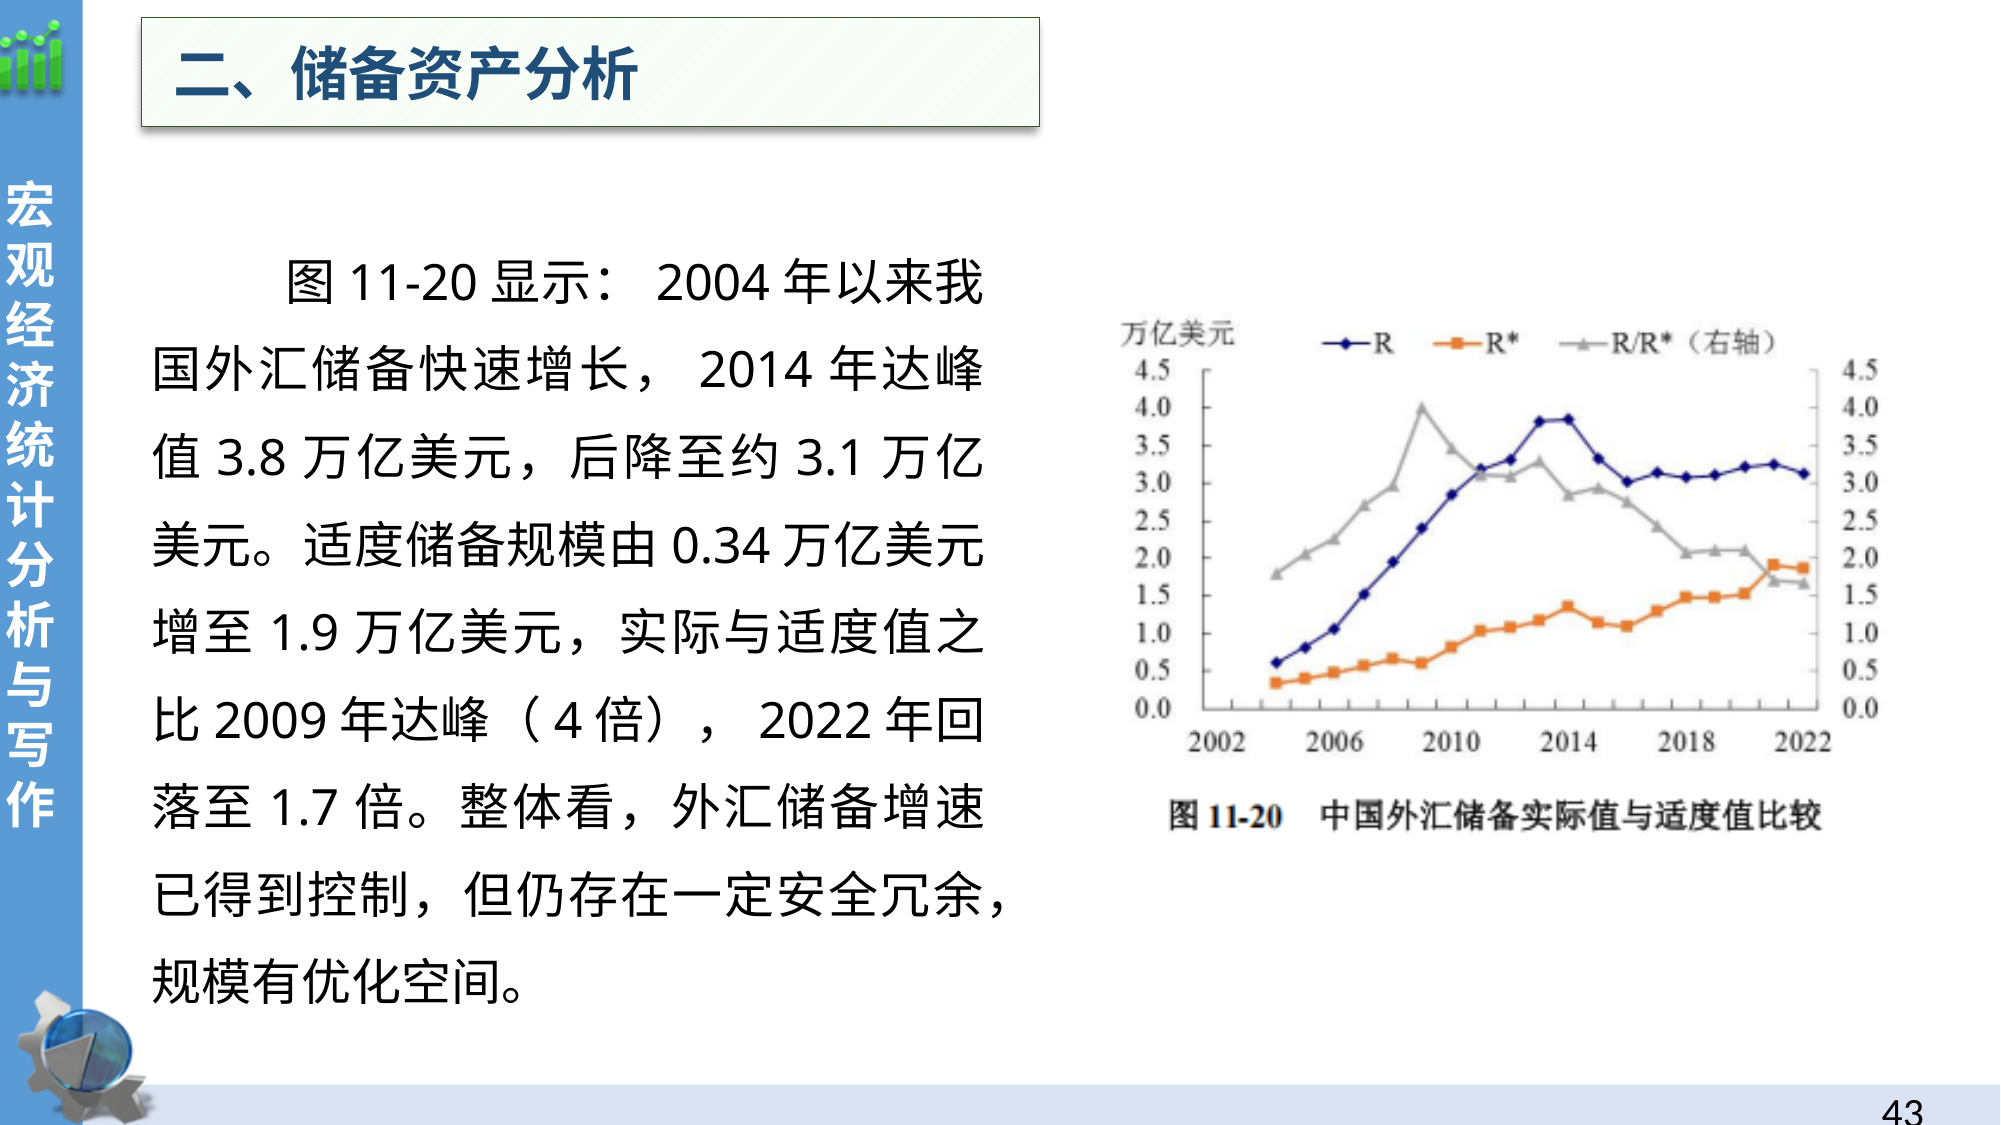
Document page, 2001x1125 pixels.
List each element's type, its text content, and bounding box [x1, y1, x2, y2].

picture [0, 0, 2001, 1125]
text_box 图11-20显示：2004年以来我国外汇储备快速增长，2014年达峰值3.8万亿美元，后降至约3.1万亿美元。适度储备规模由0.34万亿美元增至1.9万亿美元，实际与适度值之比2009年达峰（4倍），2022年回落至1.7倍。整体看，外汇储备增速已得到控制，但仍存在一定安全冗余，规模有优化空间。 [98, 215, 1000, 1018]
list [1000, 215, 1968, 393]
text_box 二、储备资产分析 [141, 17, 1040, 127]
slide_number 42 [1786, 1085, 1940, 1125]
